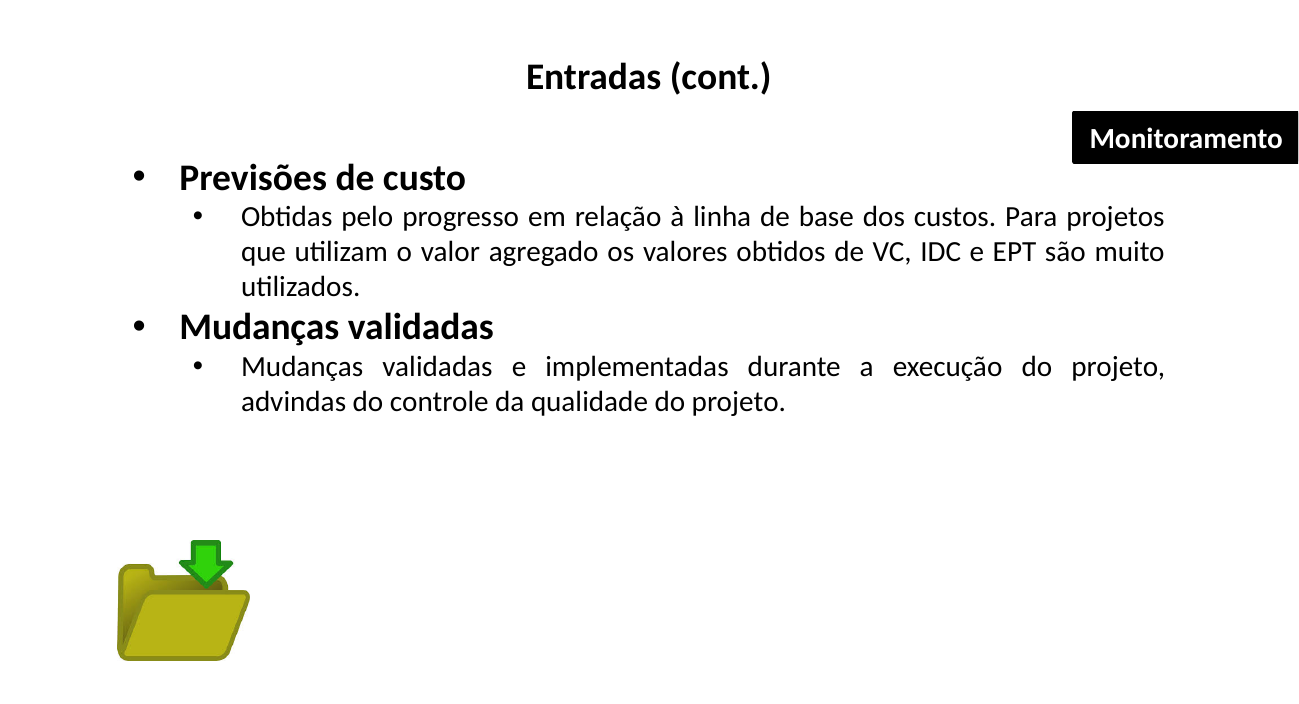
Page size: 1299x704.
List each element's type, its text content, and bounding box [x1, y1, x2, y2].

picture [117, 540, 250, 661]
text_box Entradas (cont.) [0, 44, 1299, 106]
text_box Monitoramento [1074, 112, 1299, 162]
text_box Previsões de custo Obtidas pelo progresso em relação à linha de base dos custos. Para projetos que utilizam o valor agregado os valores obtidos de VC, IDC e EPT são muito utilizados. Mudanças validadas Mudanças validadas e implementadas durante a execução do projeto, advindas do controle da qualidade do projeto. [117, 145, 1181, 428]
